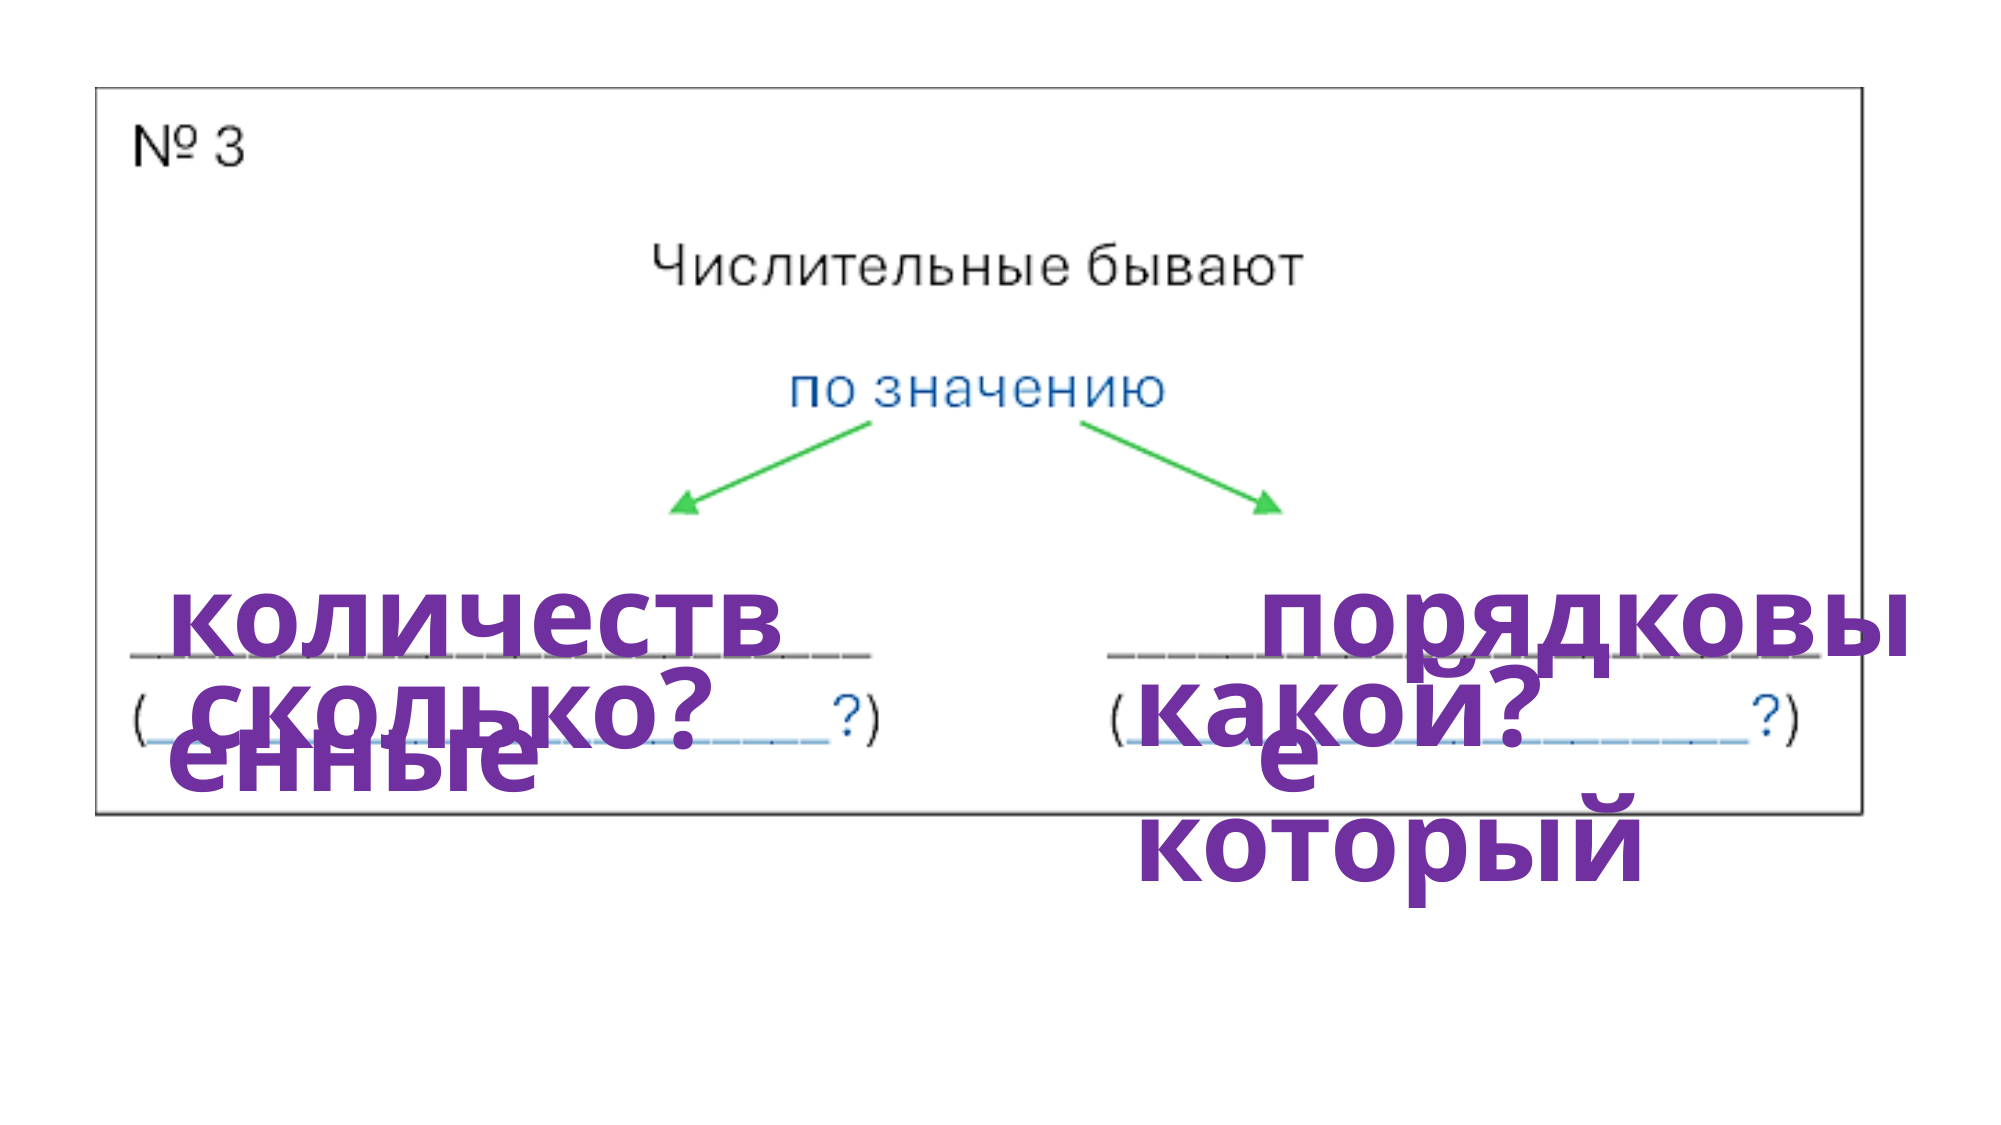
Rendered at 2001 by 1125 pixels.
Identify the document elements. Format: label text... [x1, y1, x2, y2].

text_box какой? который [1118, 828, 1828, 912]
picture [95, 87, 1871, 828]
text_box порядковые [1871, 536, 1951, 822]
